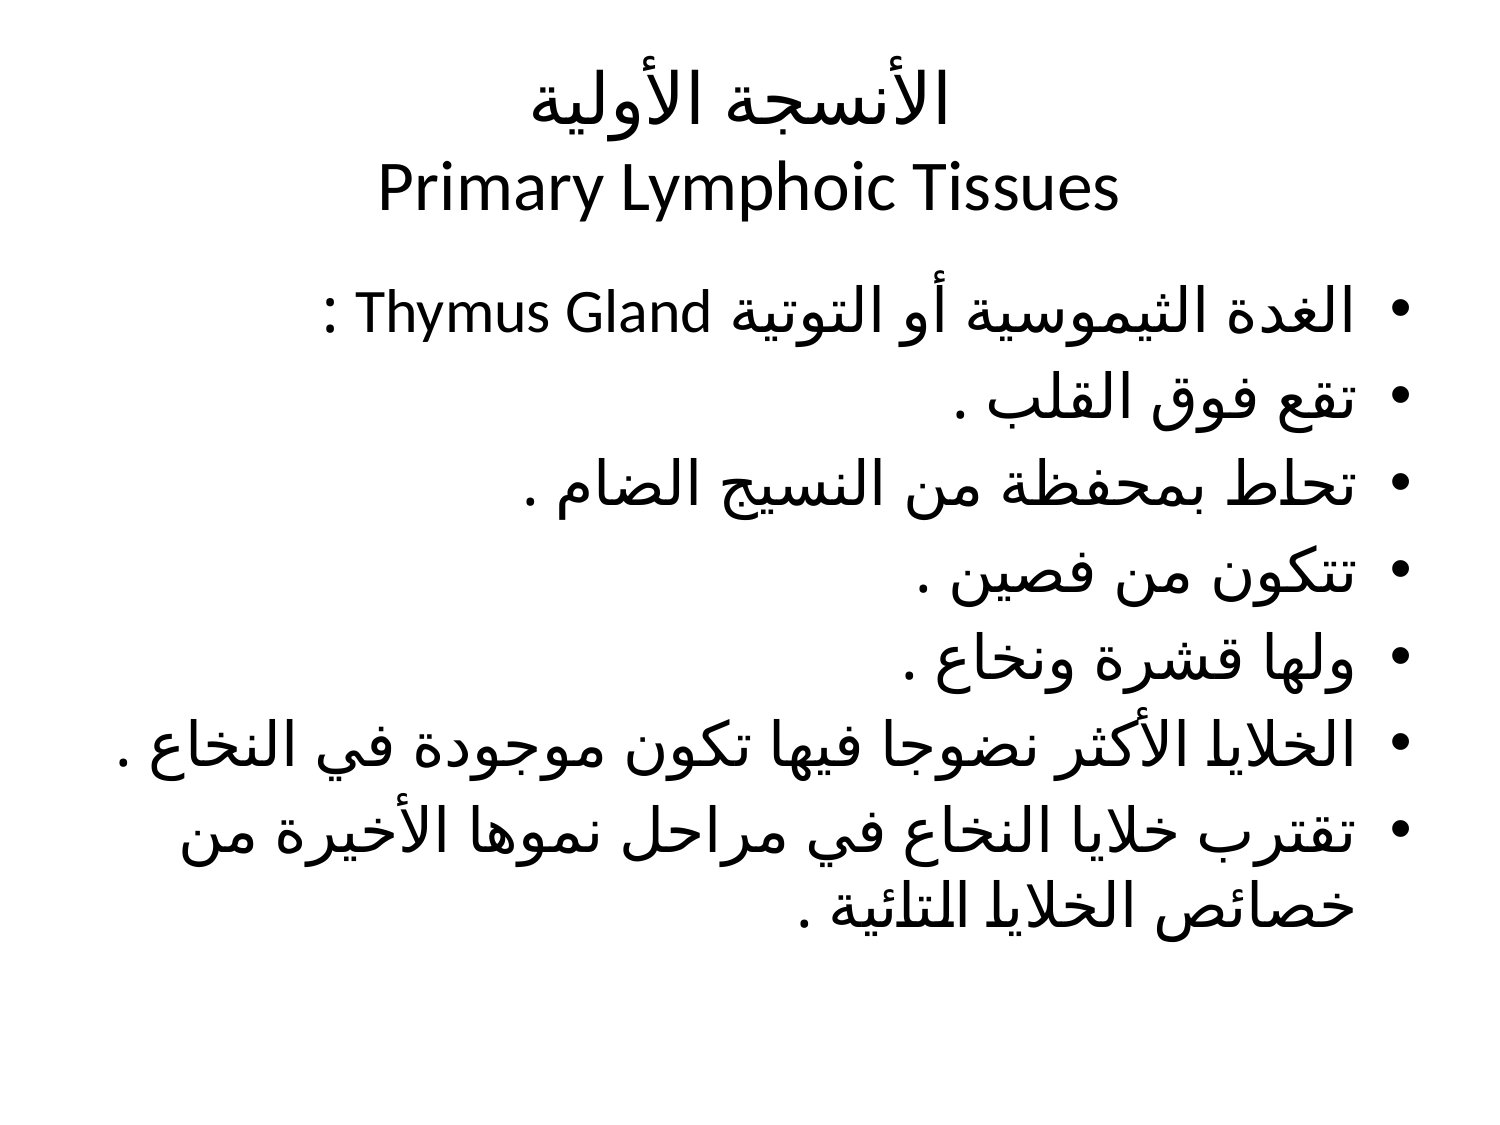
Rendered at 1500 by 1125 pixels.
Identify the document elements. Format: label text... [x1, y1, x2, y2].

list الغدة الثيموسية أو التوتية Thymus Gland : تقع فوق القلب . تحاط بمحفظة من النسيج الضام . تتكون من فصين . ولها قشرة ونخاع . الخلايا الأكثر نضوجا فيها تكون موجودة في النخاع . تقترب خلايا النخاع في مراحل نموها الأخيرة من خصائص الخلايا التائية . [75, 262, 1425, 1005]
title الأنسجة الأولية Primary Lymphoic Tissues [75, 45, 1425, 233]
